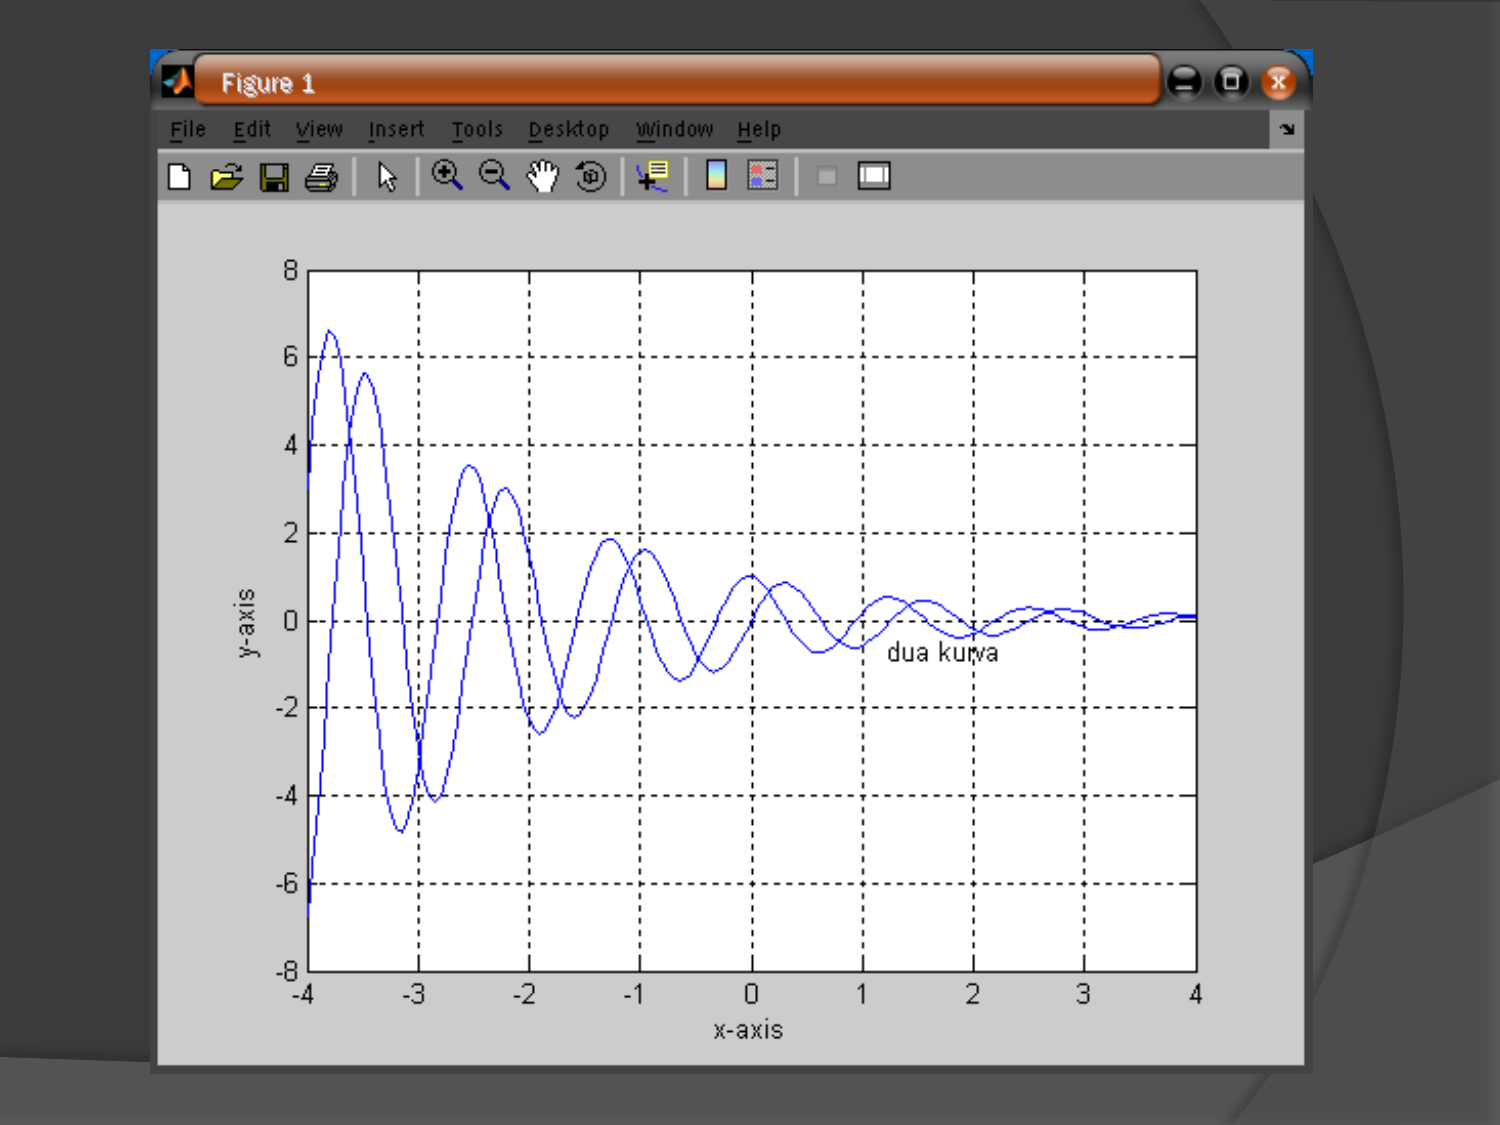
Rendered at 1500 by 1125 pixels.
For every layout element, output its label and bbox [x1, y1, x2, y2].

list [149, 49, 1313, 1074]
